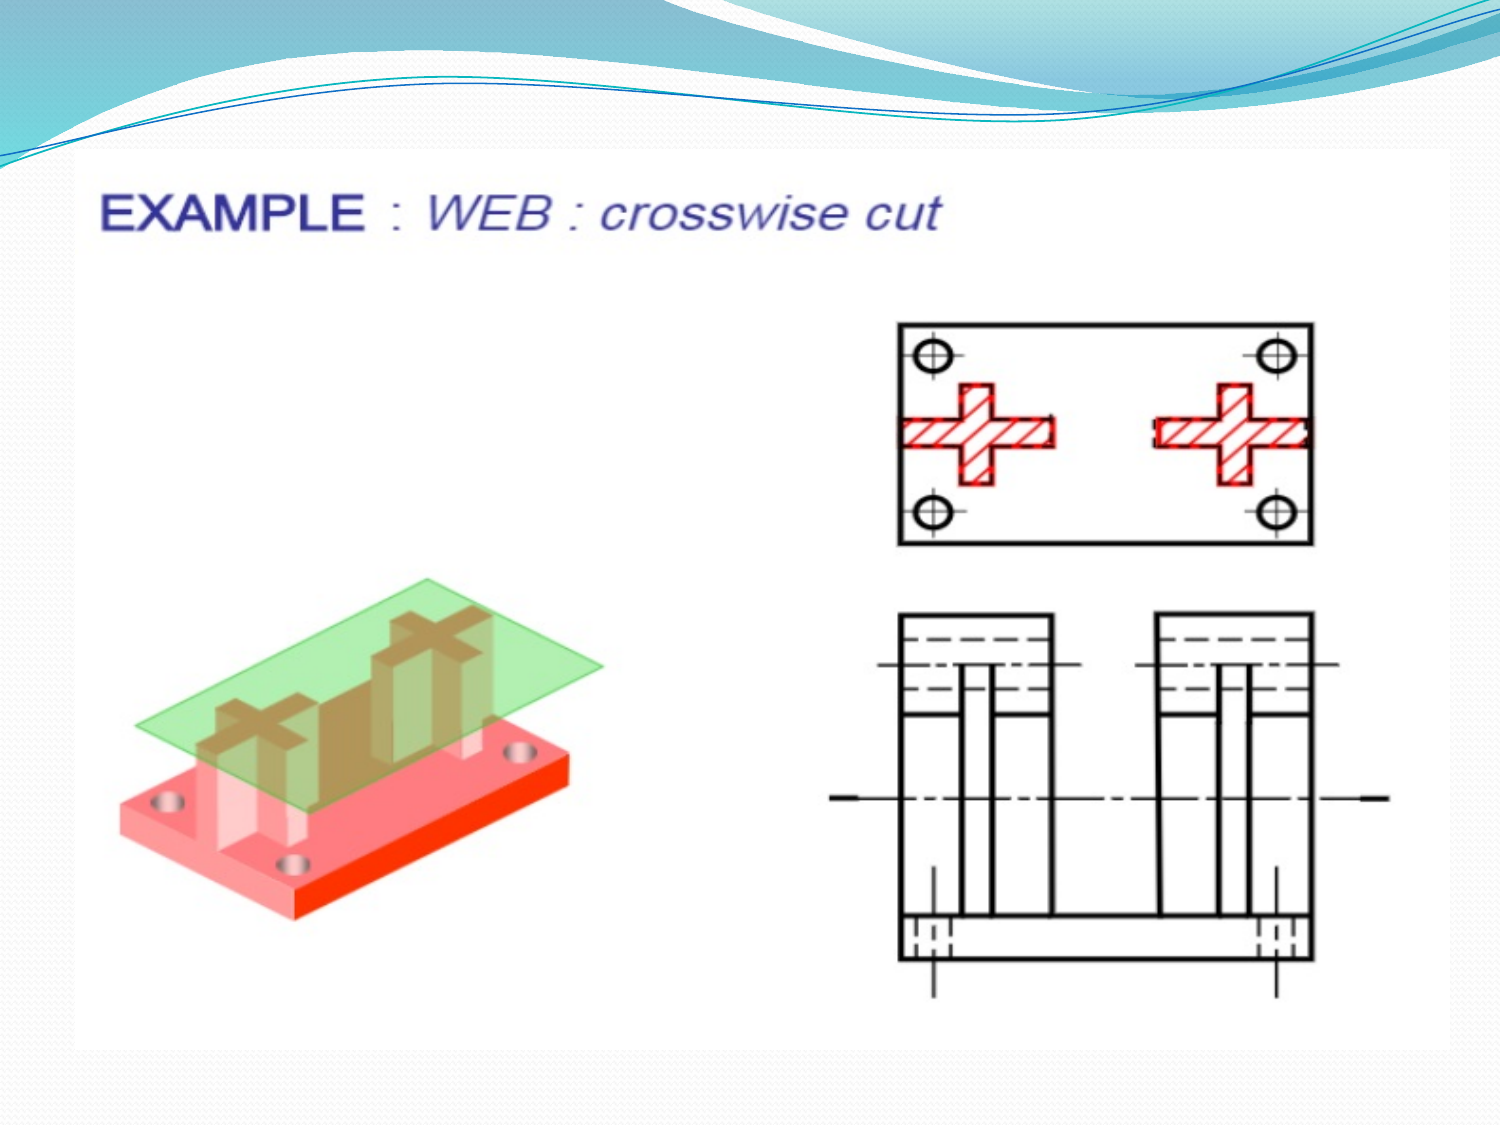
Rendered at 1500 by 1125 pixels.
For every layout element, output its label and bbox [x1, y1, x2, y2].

picture [74, 149, 1451, 1051]
